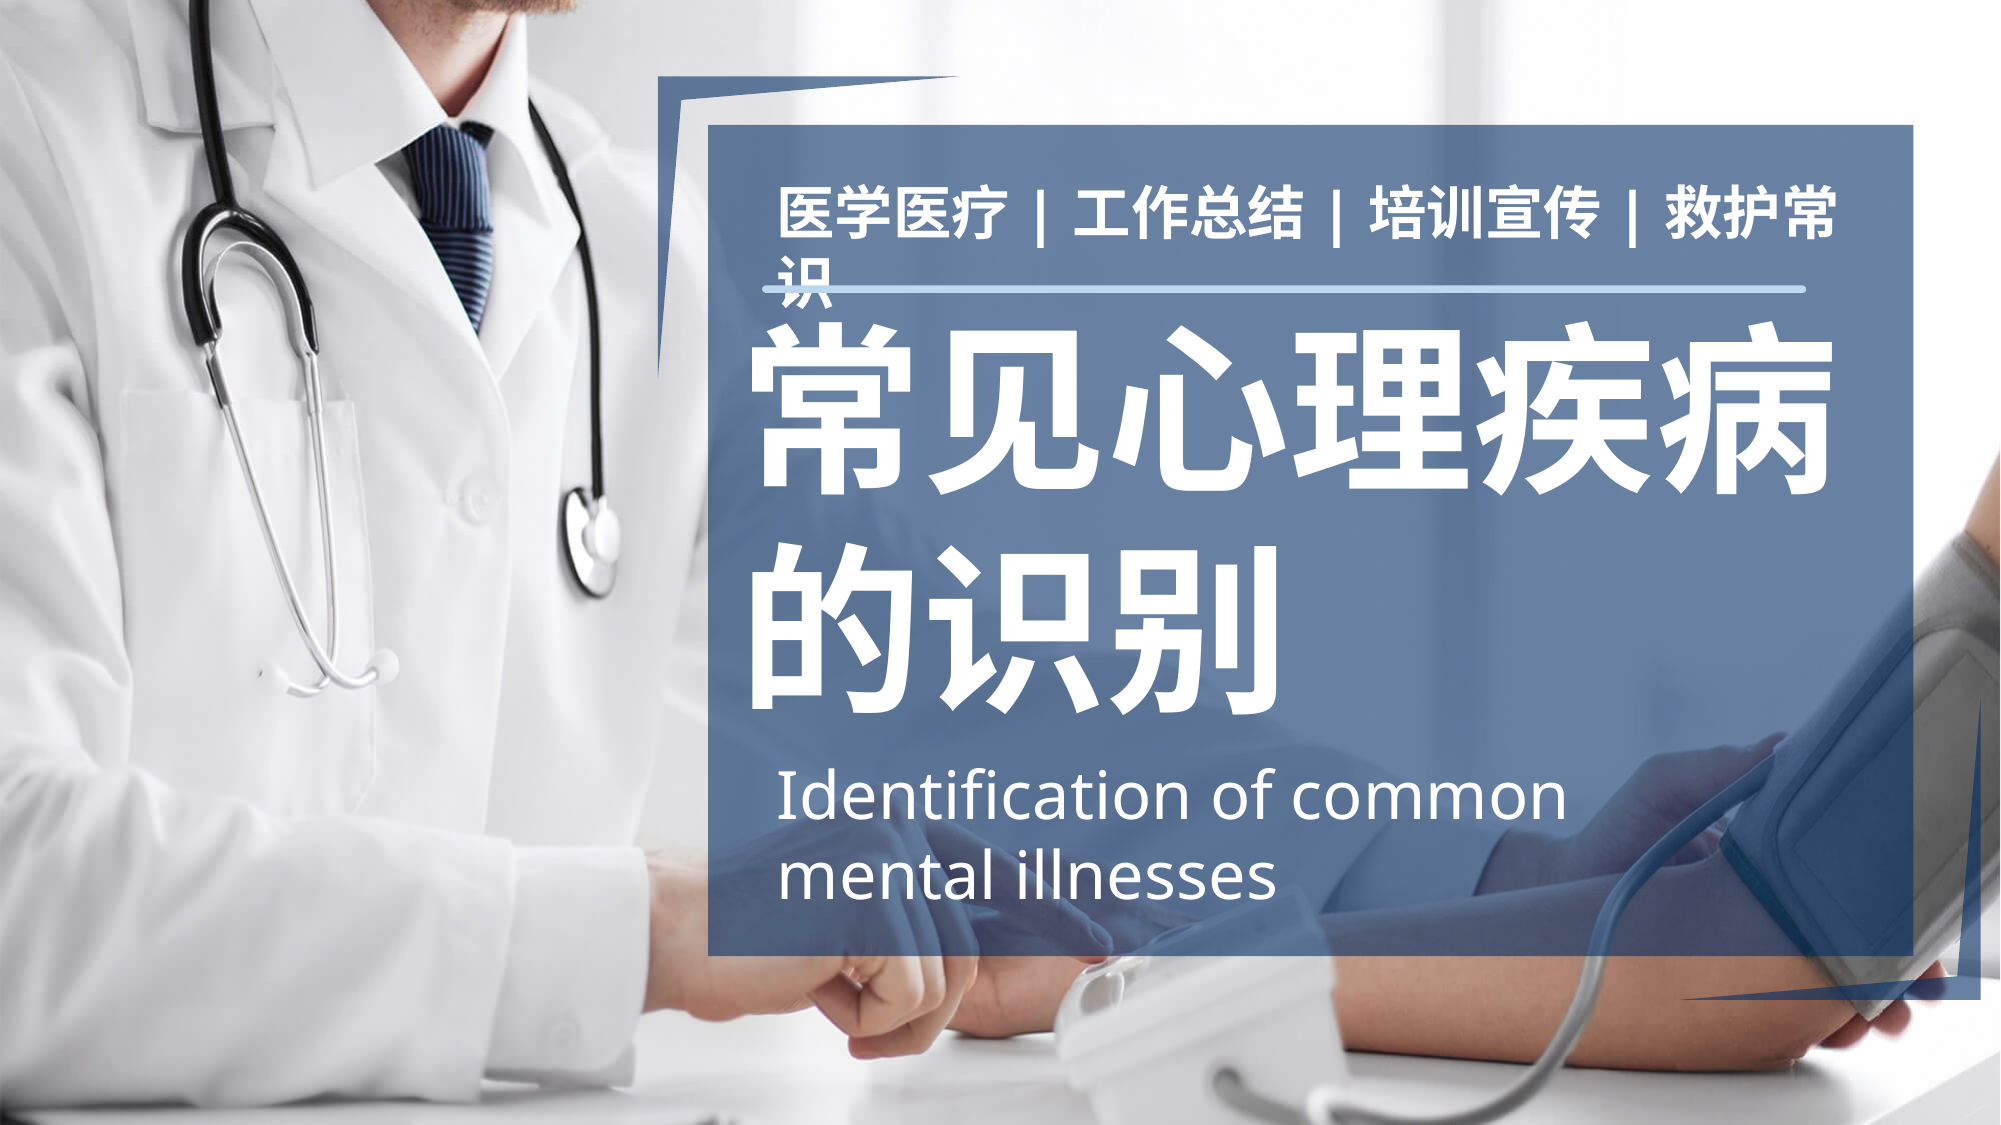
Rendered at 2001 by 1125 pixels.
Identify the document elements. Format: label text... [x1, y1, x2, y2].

text_box Identification of common mental illnesses [762, 745, 1767, 920]
text_box 医学医疗|工作总结|培训宣传|救护常识 [762, 168, 1860, 324]
text_box [762, 285, 1807, 293]
text_box [657, 76, 960, 379]
text_box [1678, 697, 1981, 1000]
picture [0, 0, 2001, 1125]
text_box [708, 124, 1914, 957]
text_box 常见心理疾病 的识别 [725, 288, 1877, 743]
